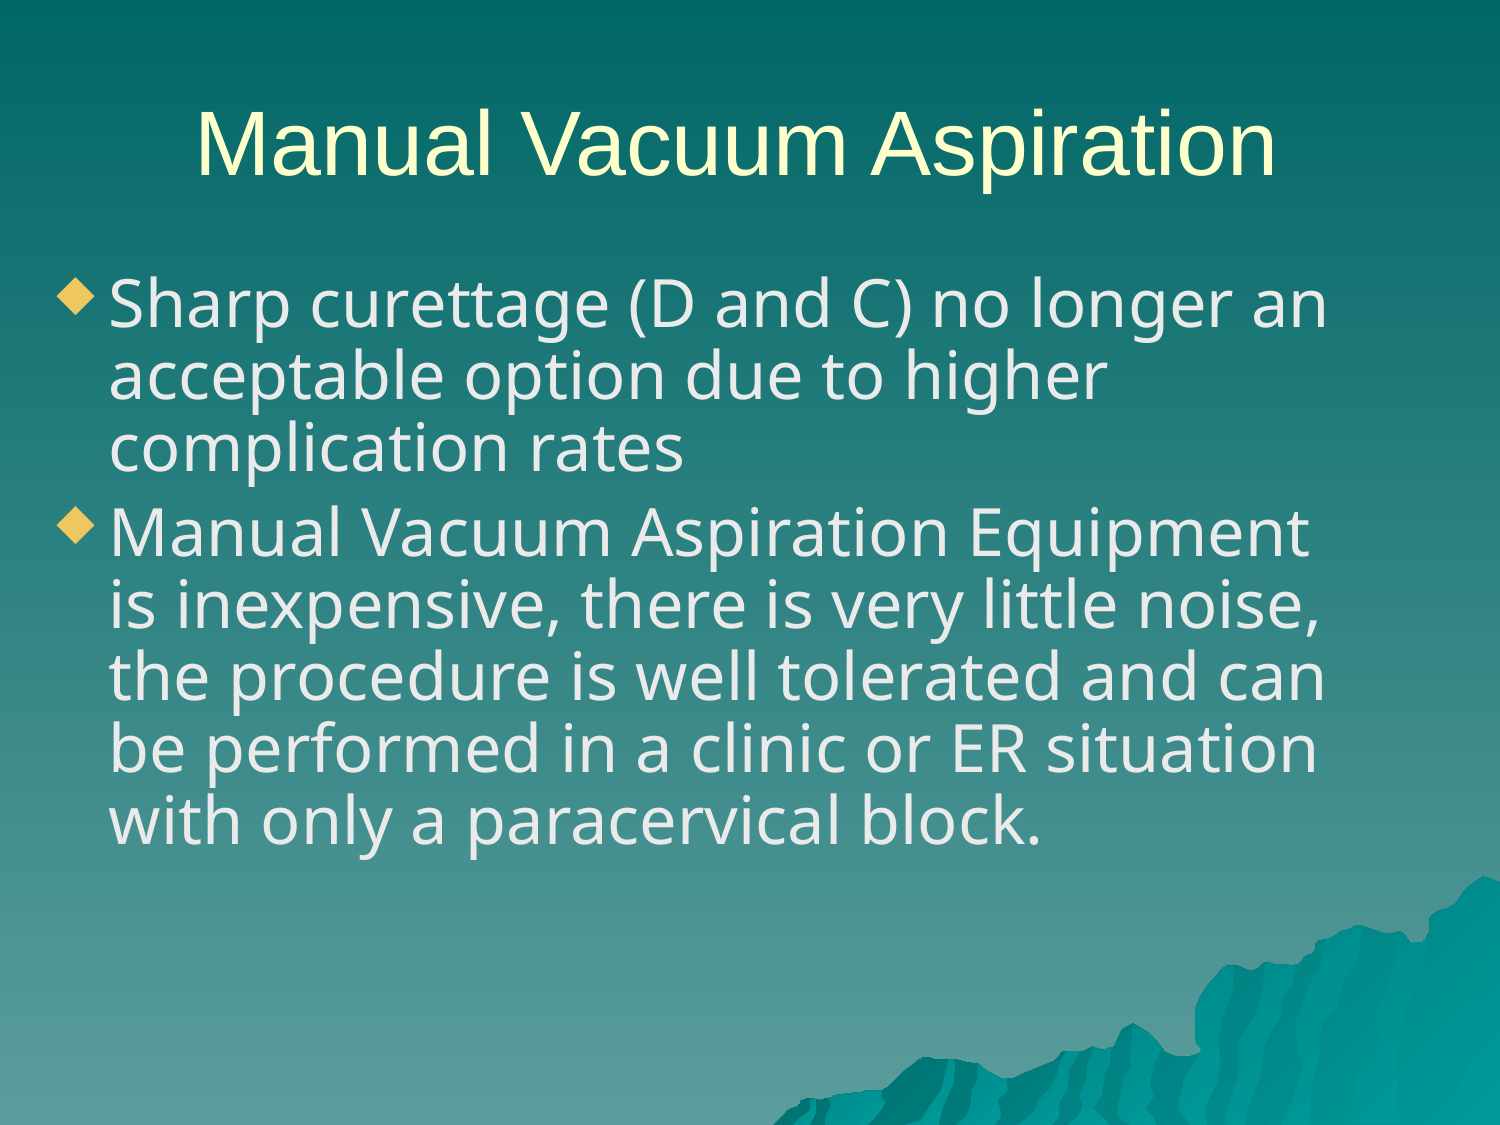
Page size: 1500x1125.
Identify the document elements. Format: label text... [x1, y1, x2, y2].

list Sharp curettage (D and C) no longer an acceptable option due to higher complication rates Manual Vacuum Aspiration Equipment is inexpensive, there is very little noise, the procedure is well tolerated and can be performed in a clinic or ER situation with only a paracervical block. [37, 262, 1388, 1006]
title Manual Vacuum Aspiration [74, 45, 1426, 233]
